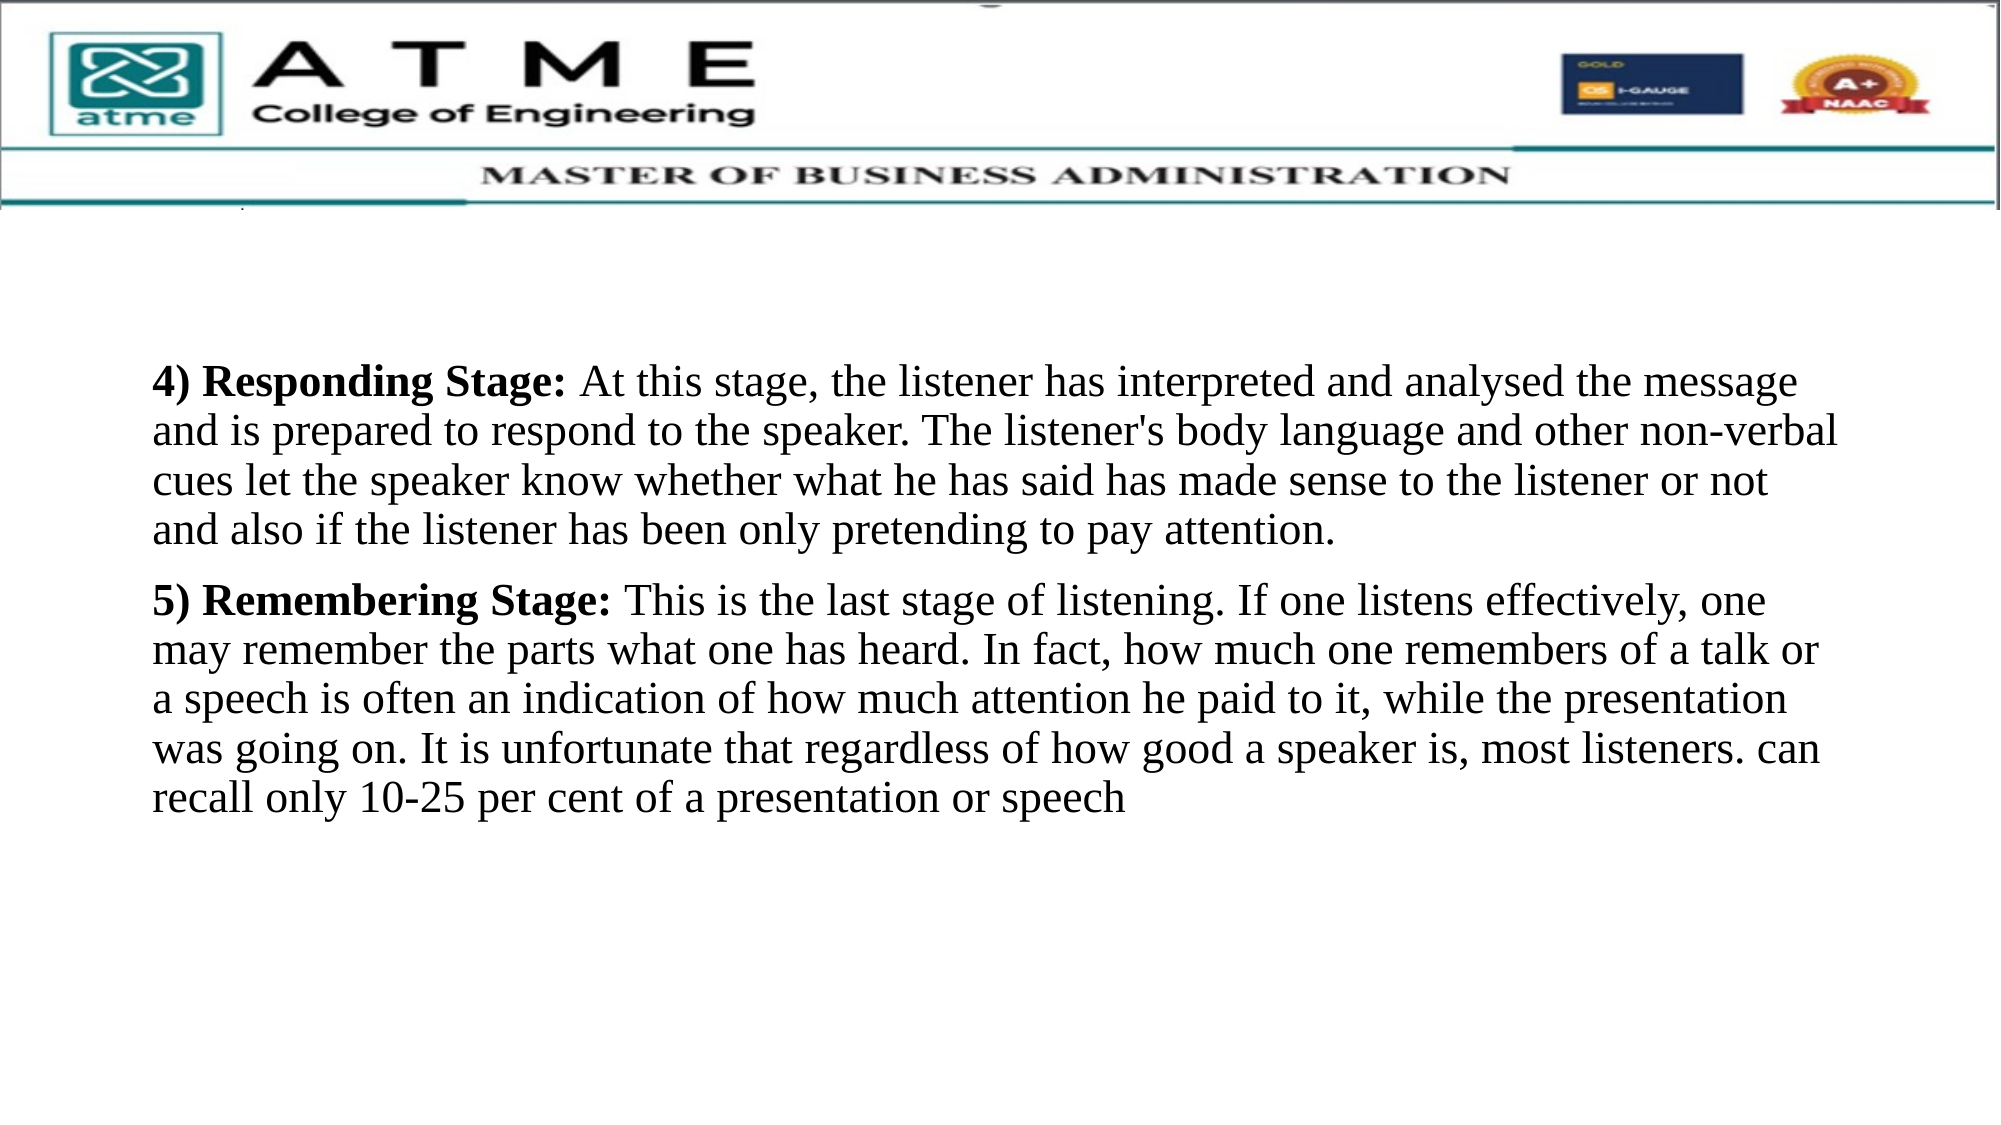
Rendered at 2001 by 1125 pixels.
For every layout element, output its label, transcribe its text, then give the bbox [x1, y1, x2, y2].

picture [0, 0, 2000, 210]
list 4) Responding Stage: At this stage, the listener has interpreted and analysed the message and is prepared to respond to the speaker. The listener's body language and other non-verbal cues let the speaker know whether what he has said has made sense to the listener or not and also if the listener has been only pretending to pay attention. 5) Remembering Stage: This is the last stage of listening. If one listens effectively, one may remember the parts what one has heard. In fact, how much one remembers of a talk or a speech is often an indication of how much attention he paid to it, while the presentation was going on. It is unfortunate that regardless of how good a speaker is, most listeners. can recall only 10-25 per cent of a presentation or speech [137, 349, 1863, 1004]
